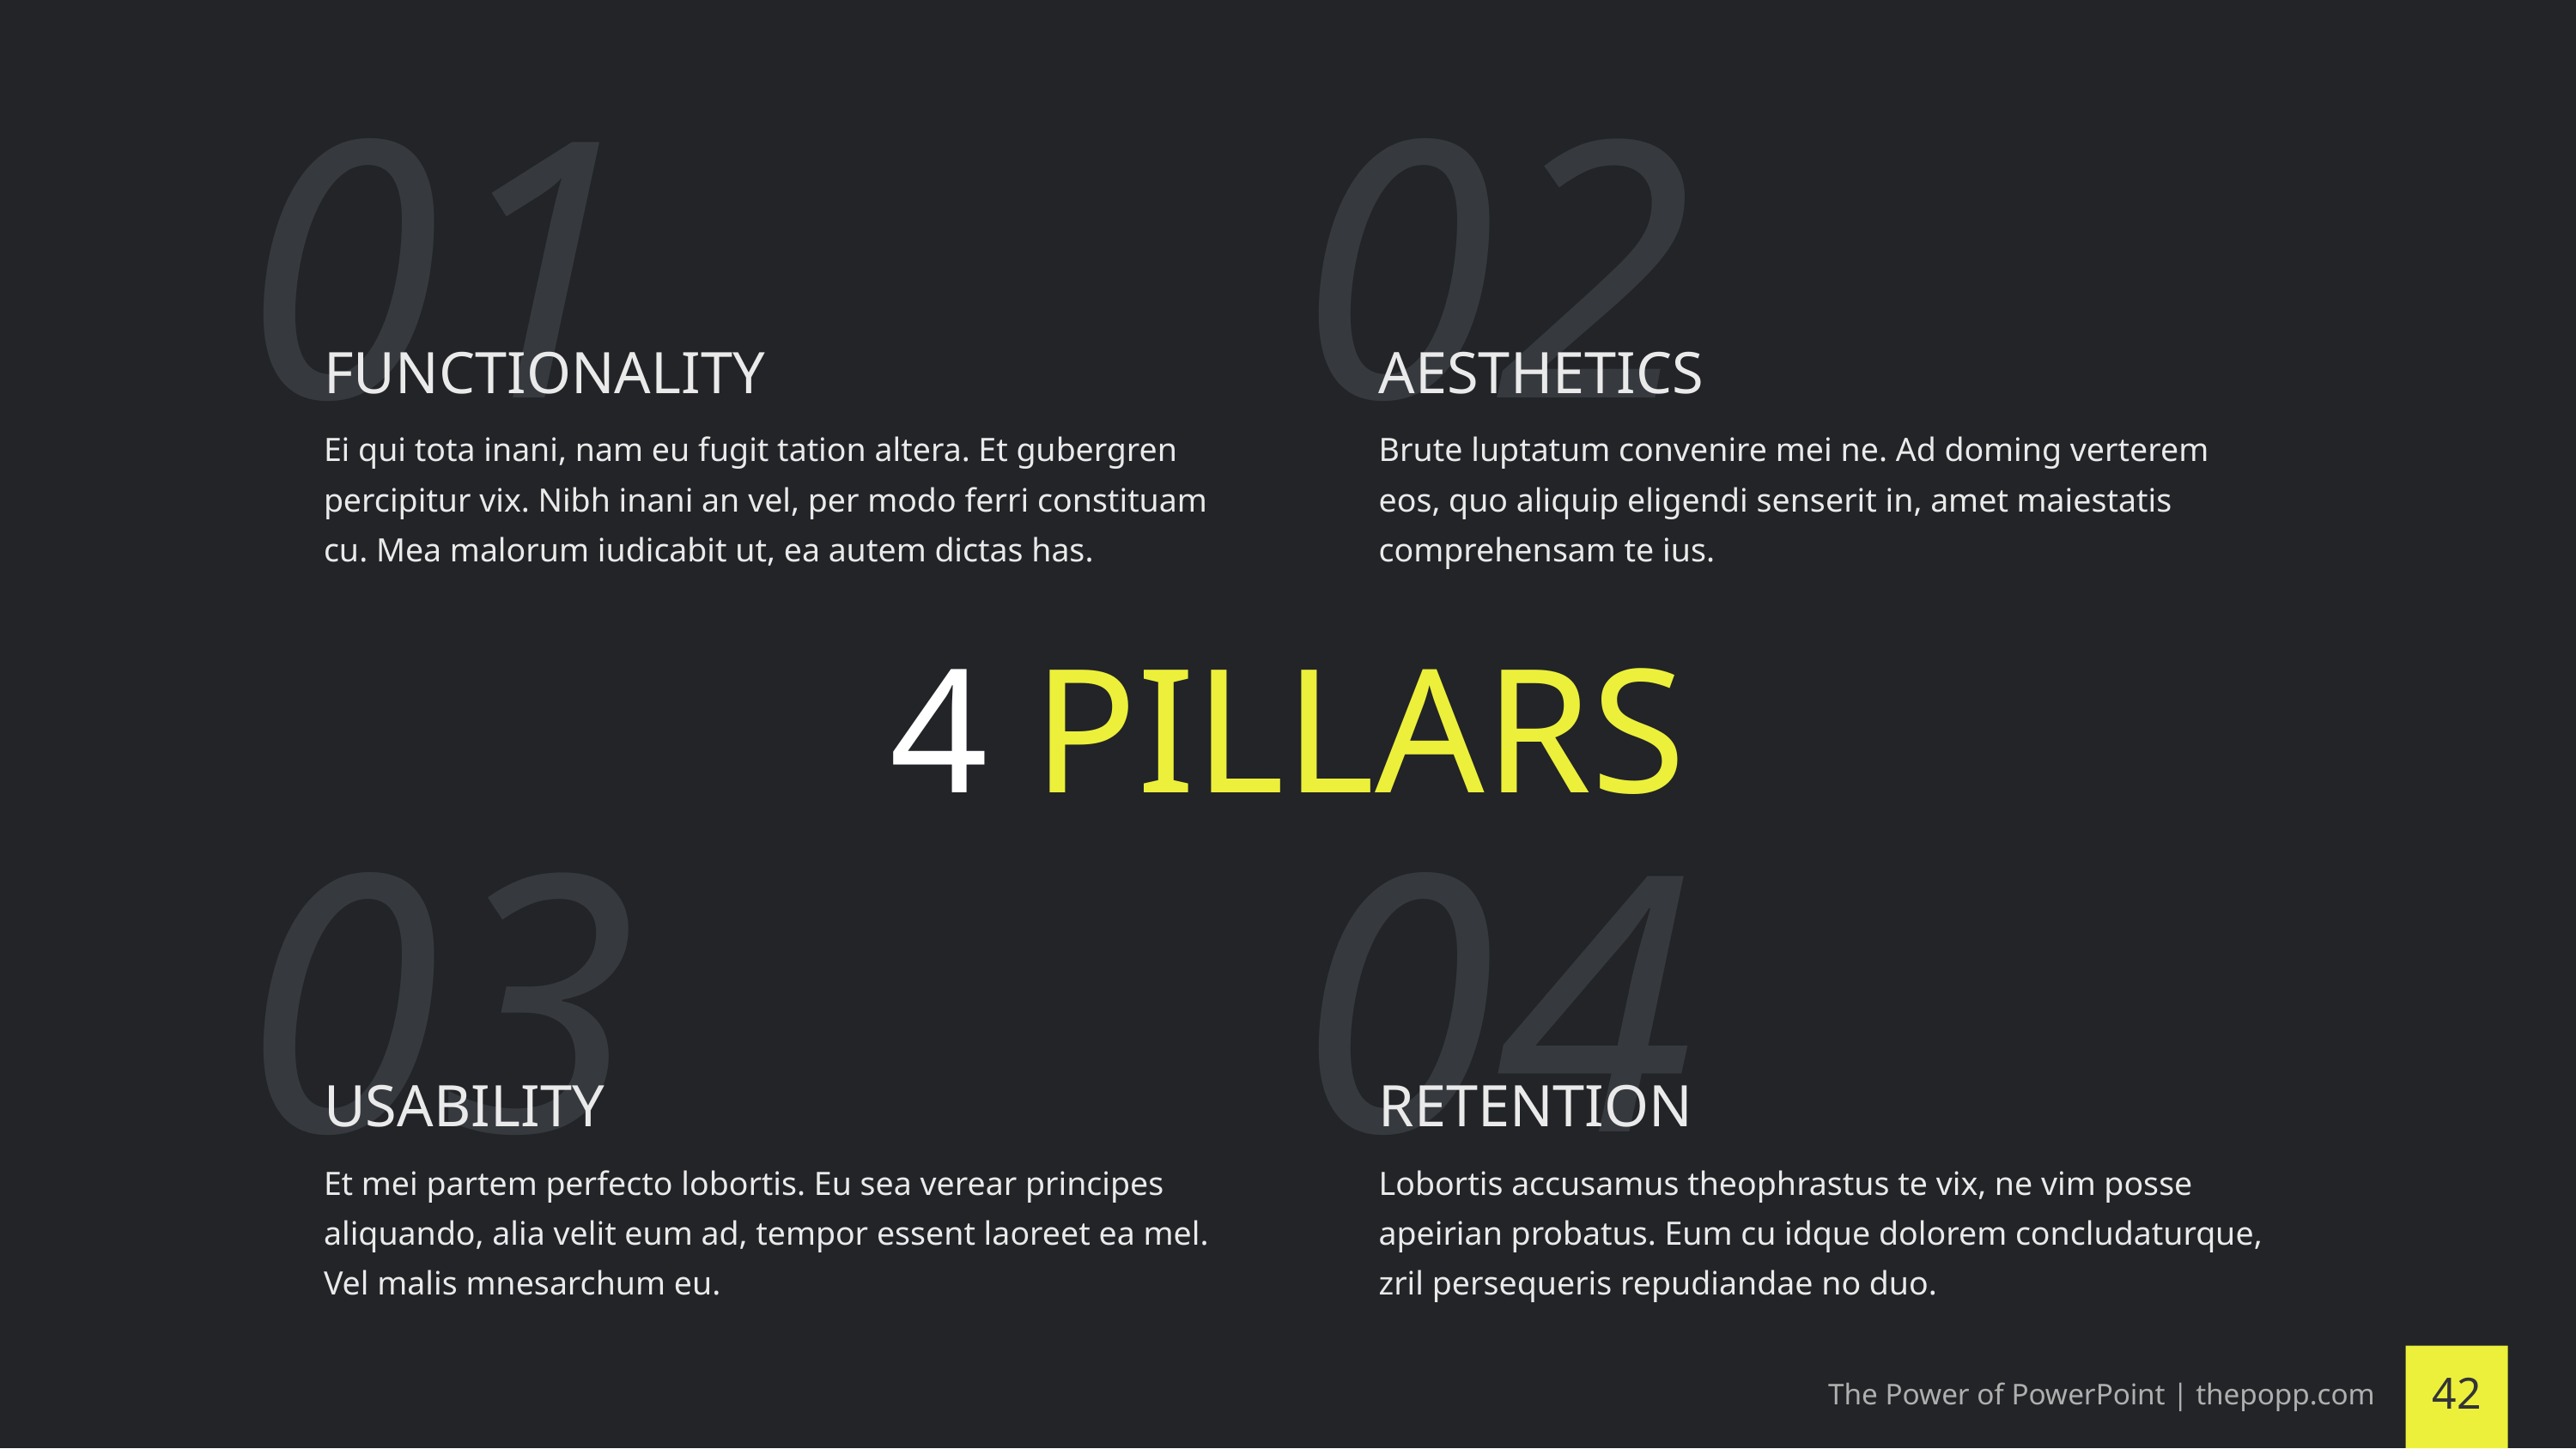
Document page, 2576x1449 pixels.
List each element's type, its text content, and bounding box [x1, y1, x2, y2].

list Ei qui tota inani, nam eu fugit tation altera. Et gubergren percipitur vix. Nibh inani an vel, per modo ferri constituam cu. Mea malorum iudicabit ut, ea autem dictas has. [311, 411, 1231, 611]
list RETENTION [1365, 1037, 2286, 1144]
list Brute luptatum convenire mei ne. Ad doming verterem eos, quo aliquip eligendi senserit in, amet maiestatis comprehensam te ius. [1365, 411, 2286, 611]
slide_number 42 [2404, 1356, 2509, 1434]
list AESTHETICS [1365, 303, 2286, 411]
list USABILITY [311, 1037, 1231, 1144]
footer The Power of PowerPoint | thepopp.com [1519, 1356, 2389, 1434]
list 03 [230, 802, 661, 1175]
list FUNCTIONALITY [311, 303, 1231, 411]
list Et mei partem perfecto lobortis. Eu sea verear principes aliquando, alia velit eum ad, tempor essent laoreet ea mel. Vel malis mnesarchum eu. [311, 1144, 1231, 1344]
title 4 PILLARS [109, 610, 2467, 838]
list 04 [1285, 802, 1716, 1175]
list 02 [1285, 69, 1716, 442]
list 01 [230, 69, 661, 442]
list Lobortis accusamus theophrastus te vix, ne vim posse apeirian probatus. Eum cu idque dolorem concludaturque, zril persequeris repudiandae no duo. [1365, 1144, 2286, 1344]
